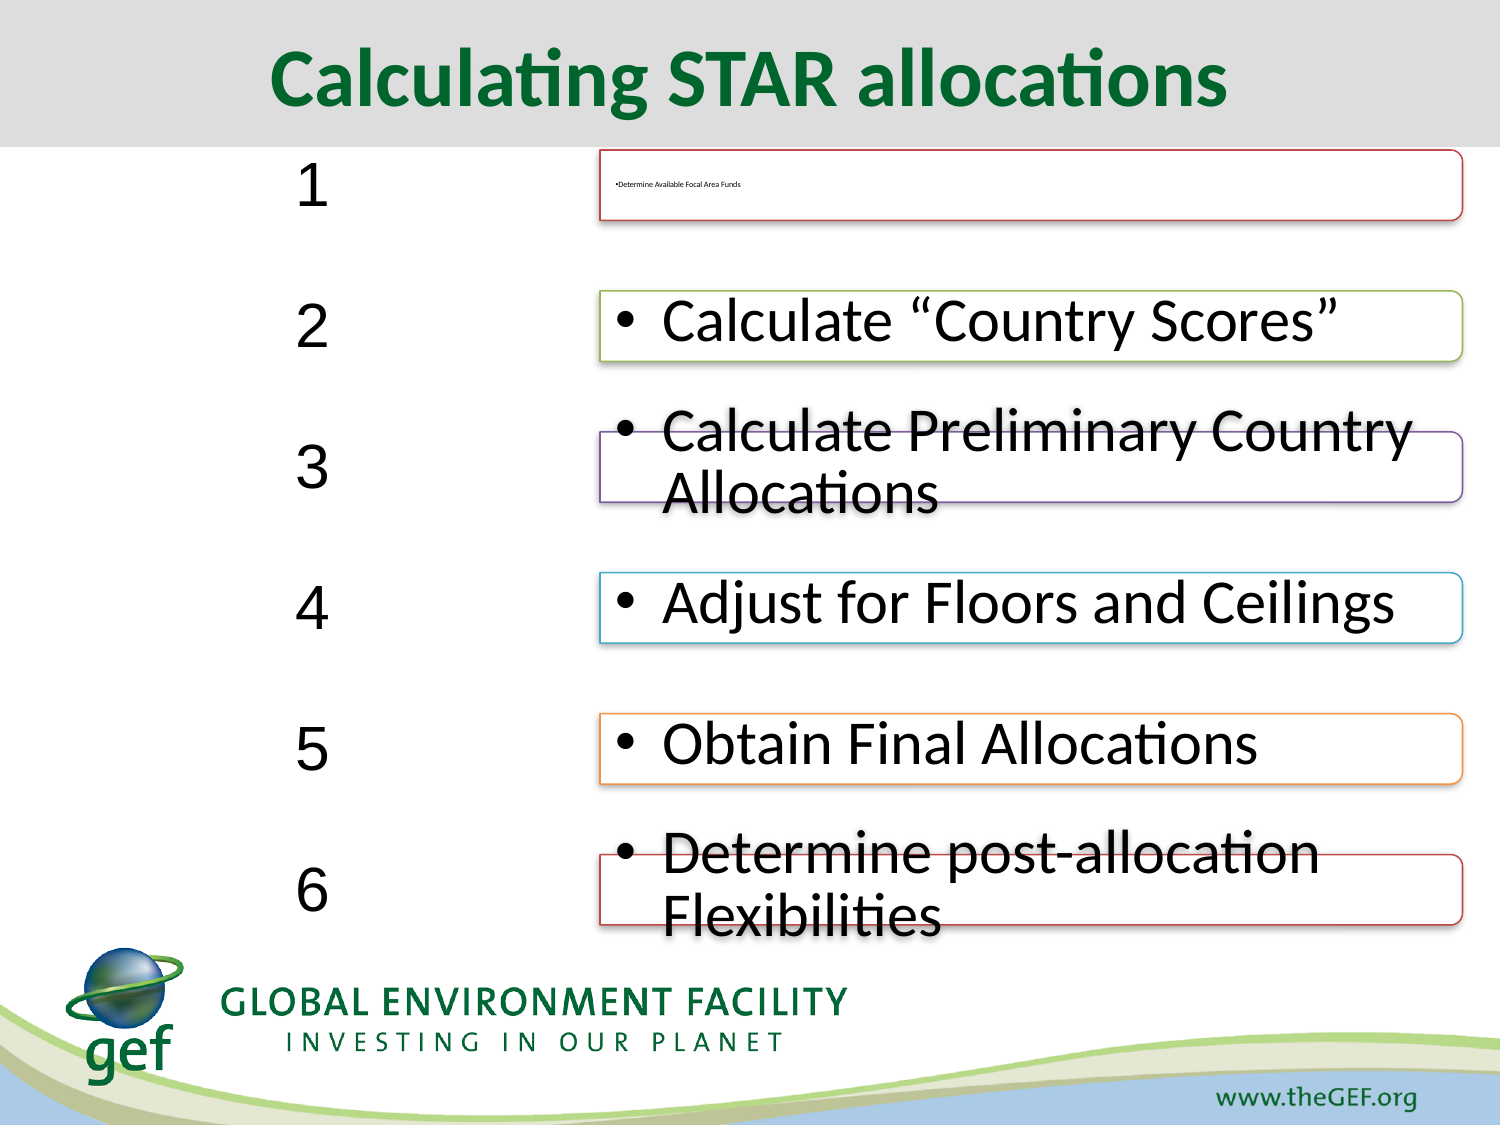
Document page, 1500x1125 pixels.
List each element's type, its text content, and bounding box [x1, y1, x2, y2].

picture [0, 920, 1500, 1125]
text_box Calculating STAR allocations [0, 0, 1500, 147]
picture [786, 926, 800, 932]
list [24, 149, 1463, 926]
